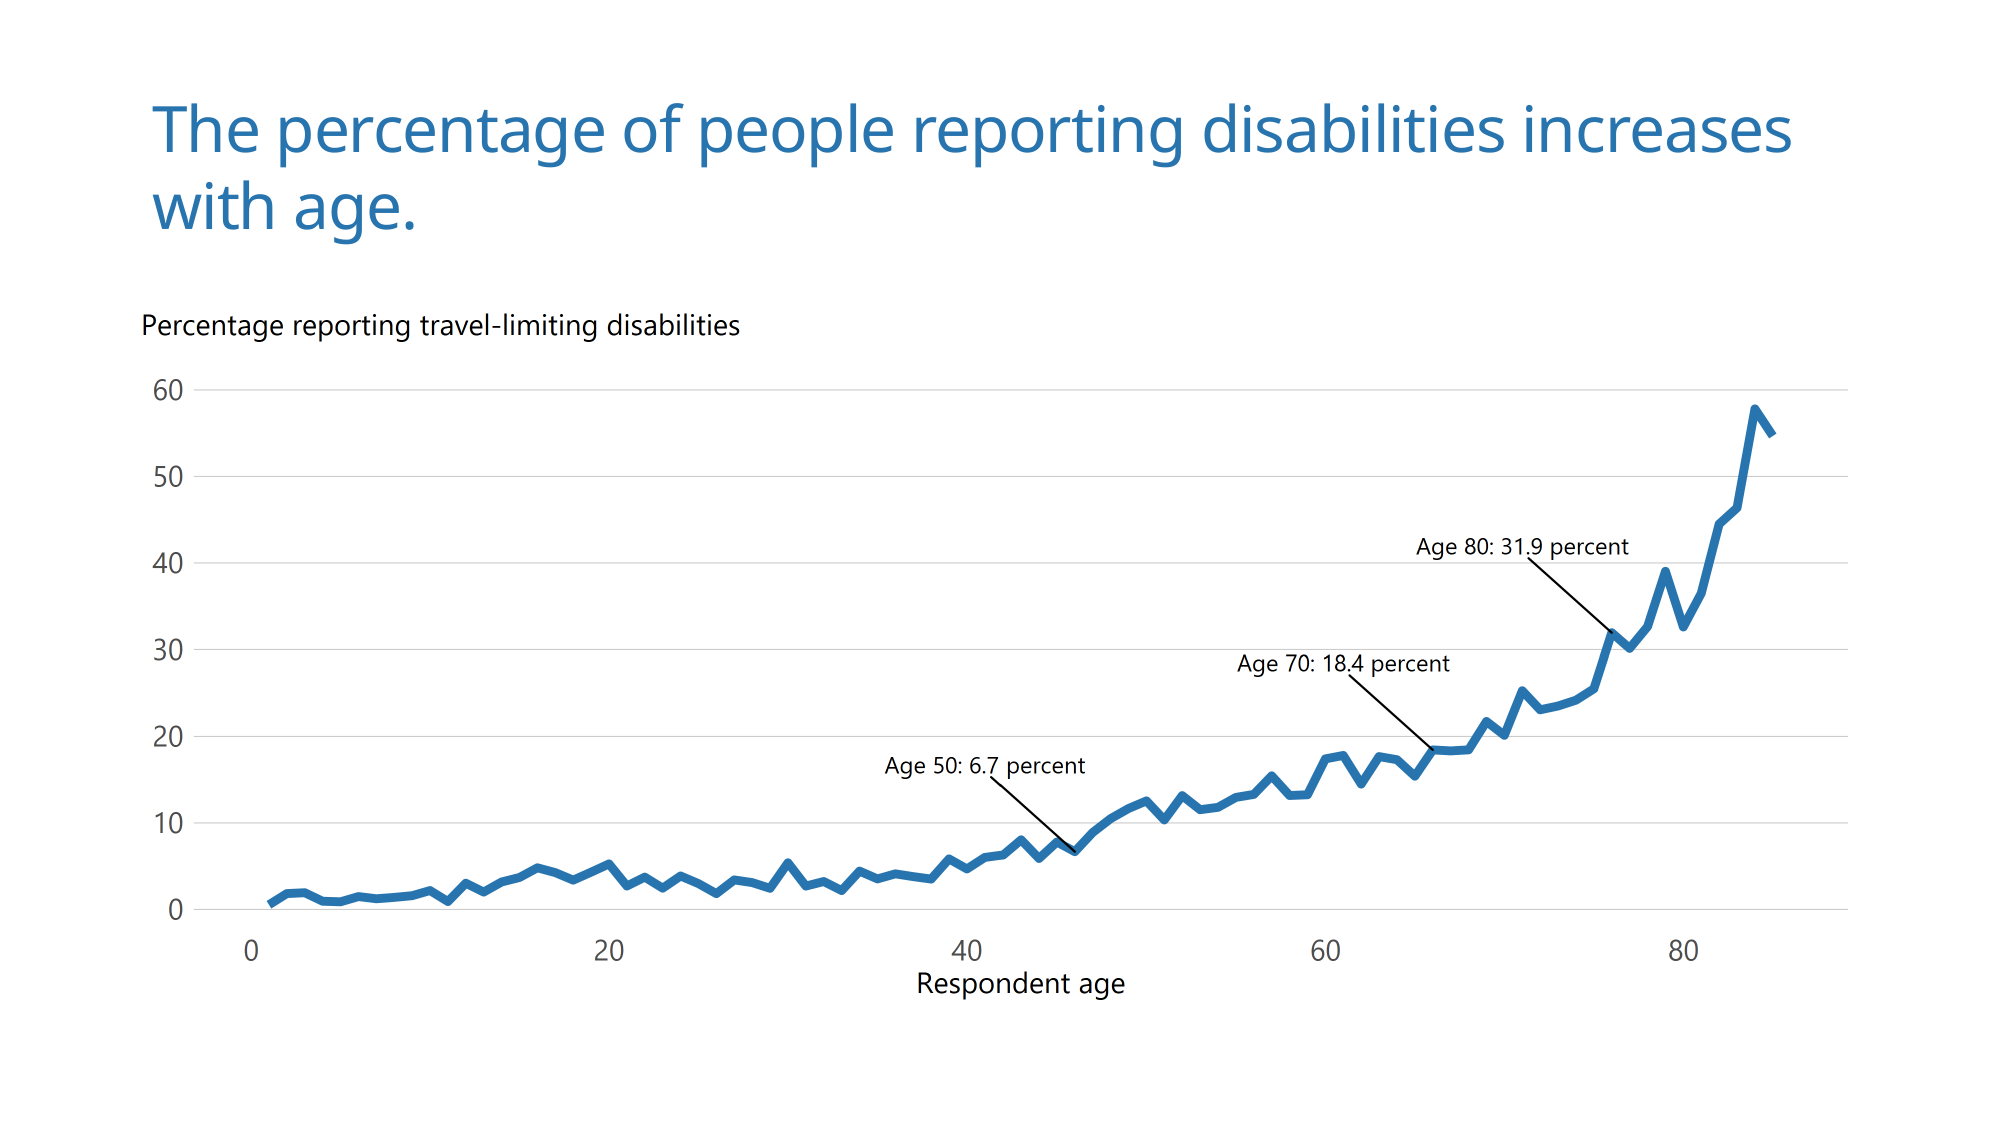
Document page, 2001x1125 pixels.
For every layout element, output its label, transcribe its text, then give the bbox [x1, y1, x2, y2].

title The percentage of people reporting disabilities increases with age. [137, 80, 1863, 250]
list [137, 299, 1863, 1014]
